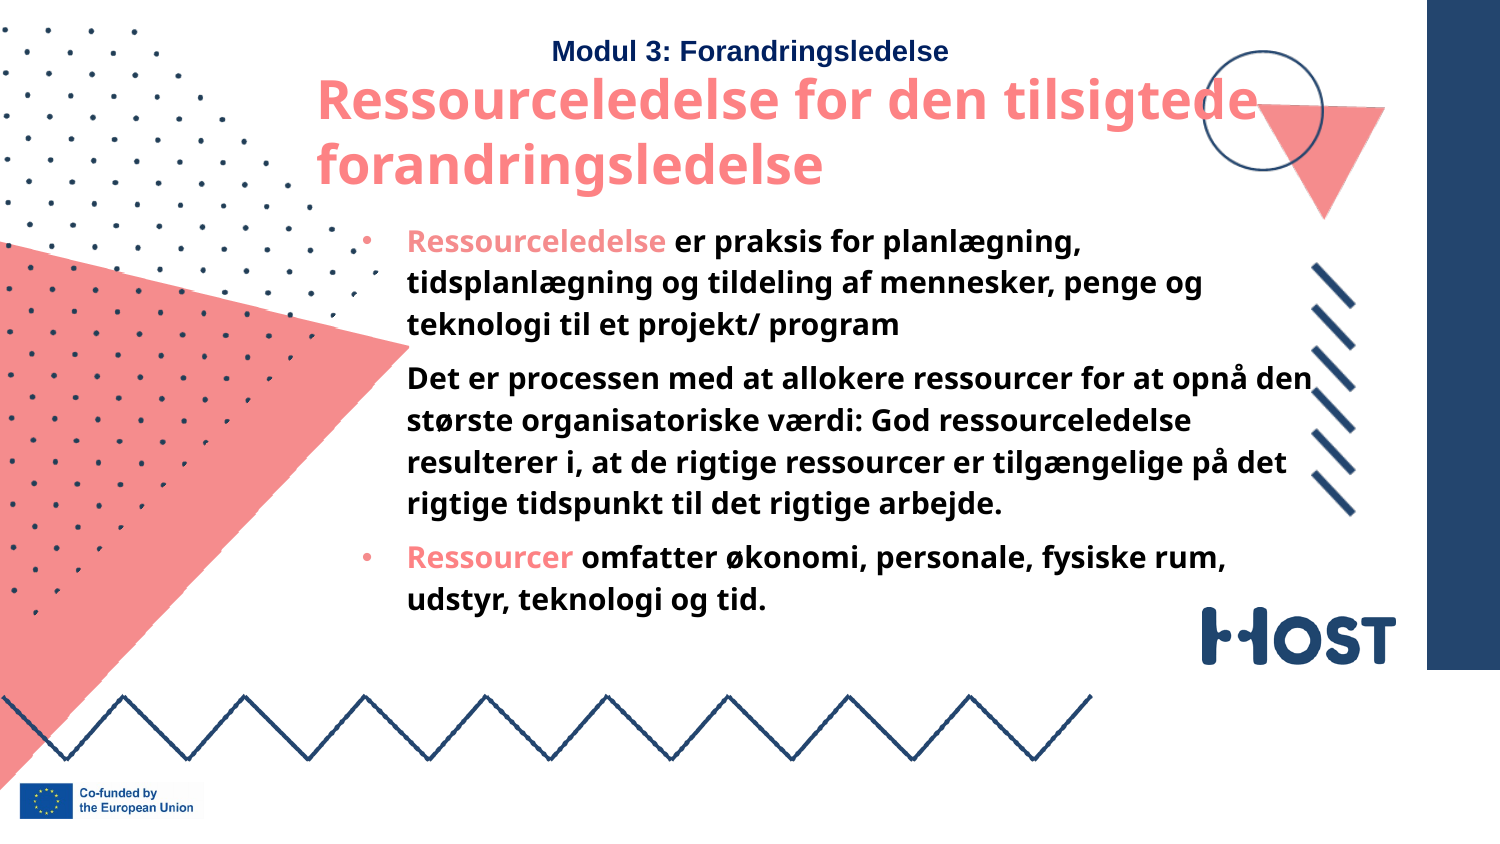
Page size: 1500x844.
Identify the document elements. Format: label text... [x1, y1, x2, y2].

picture [1334, 261, 1357, 519]
text_box Modul 3: Forandringsledelse [536, 12, 980, 70]
picture [1202, 607, 1396, 665]
picture [1202, 164, 1385, 220]
text_box Ressourceledelse er praksis for planlægning, tidsplanlægning og tildeling af mennesker, penge og teknologi til et projekt/ program Det er processen med at allokere ressourcer for at opnå den største organisatoriske værdi: God ressourceledelse resulterer i, at de rigtige ressourcer er tilgængelige på det rigtige tidspunkt til det rigtige arbejde. Ressourcer omfatter økonomi, personale, fysiske rum, udstyr, teknologi og tid. [344, 208, 1334, 625]
picture [1427, 0, 1500, 670]
text_box Ressourceledelse for den tilsigtede forandringsledelse [300, 50, 1468, 164]
picture [0, 23, 1093, 844]
